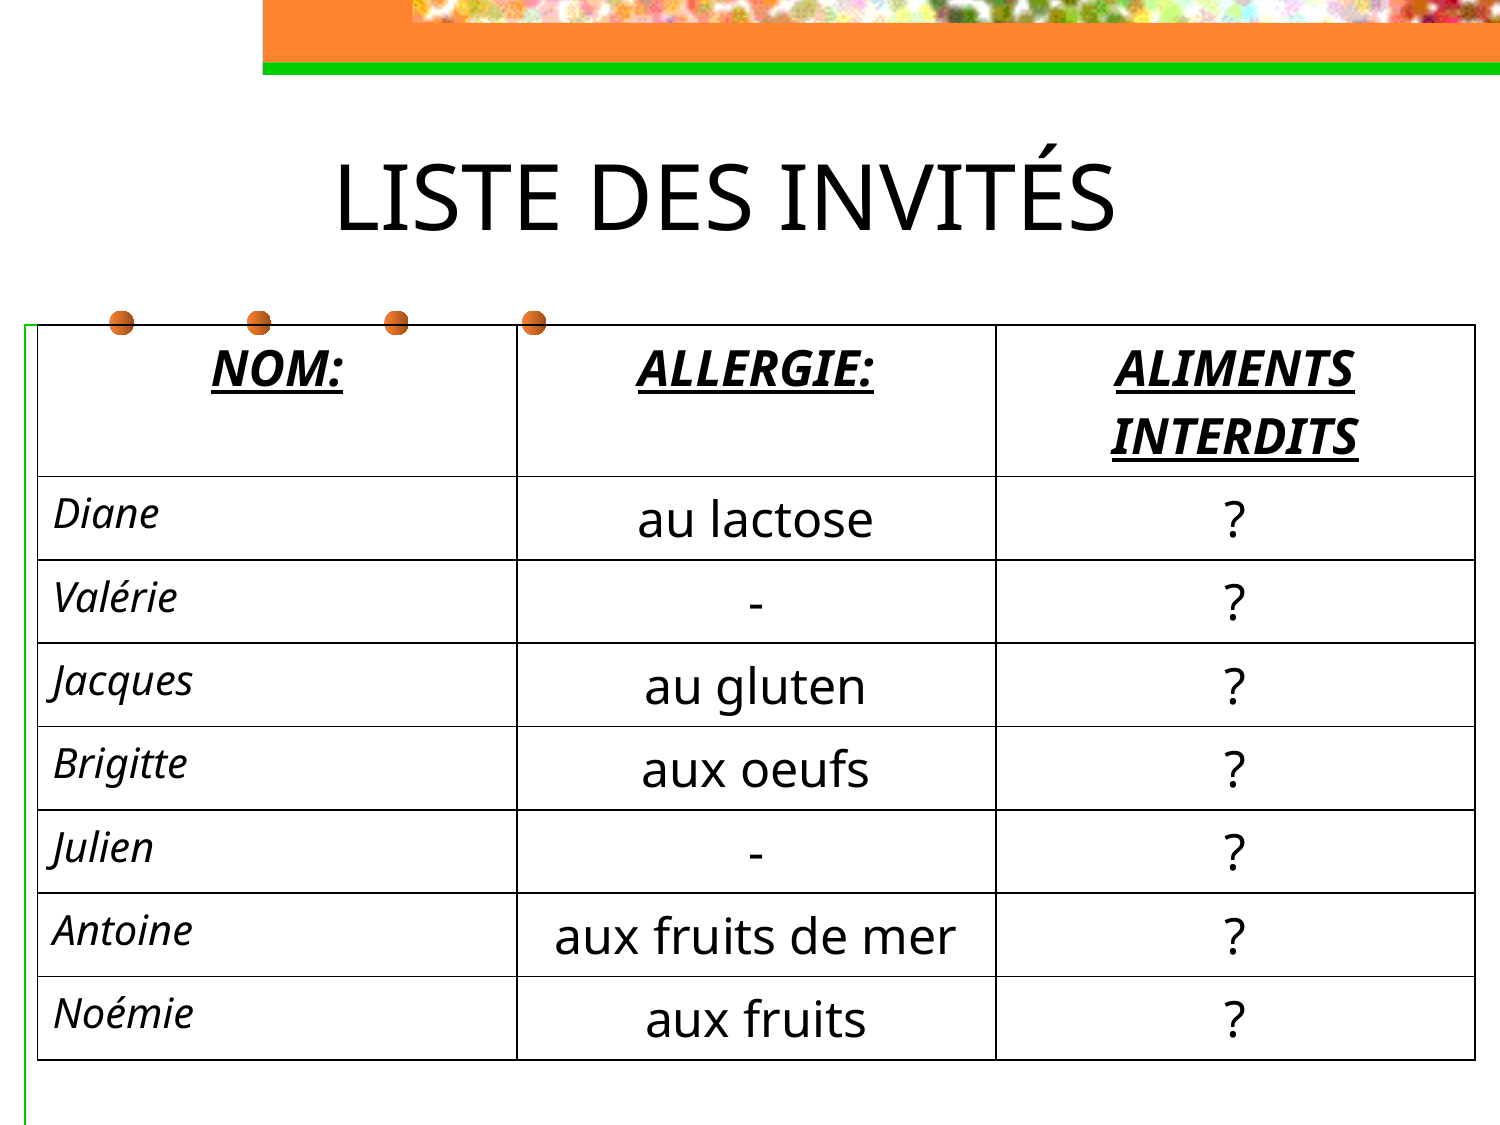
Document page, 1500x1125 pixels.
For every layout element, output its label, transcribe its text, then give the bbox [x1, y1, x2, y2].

table_header NOM: [38, 326, 516, 476]
table_cell Antoine [38, 894, 516, 976]
table_cell au gluten [518, 644, 995, 726]
table_cell au lactose [518, 477, 995, 559]
title LISTE DES INVITÉS [87, 99, 1363, 288]
table_cell Diane [38, 477, 516, 559]
table_cell Noémie [38, 977, 516, 1059]
table_cell aux oeufs [518, 727, 995, 809]
table_cell aux fruits [518, 977, 995, 1059]
table_cell Brigitte [38, 727, 516, 809]
table_cell Jacques [38, 644, 516, 726]
table_header ALIMENTS INTERDITS [997, 326, 1474, 476]
table_cell ? [997, 561, 1474, 642]
table_cell Julien [38, 811, 516, 892]
table_cell aux fruits de mer [518, 894, 995, 976]
table_cell ? [997, 644, 1474, 726]
picture [412, 0, 1500, 23]
table_cell - [518, 811, 995, 892]
table_cell ? [997, 894, 1474, 976]
table_cell ? [997, 977, 1474, 1059]
table_cell ? [997, 477, 1474, 559]
table_cell - [518, 561, 995, 642]
table_cell Valérie [38, 561, 516, 642]
table_cell ? [997, 727, 1474, 809]
table_header ALLERGIE: [518, 326, 995, 476]
table_cell ? [997, 811, 1474, 892]
